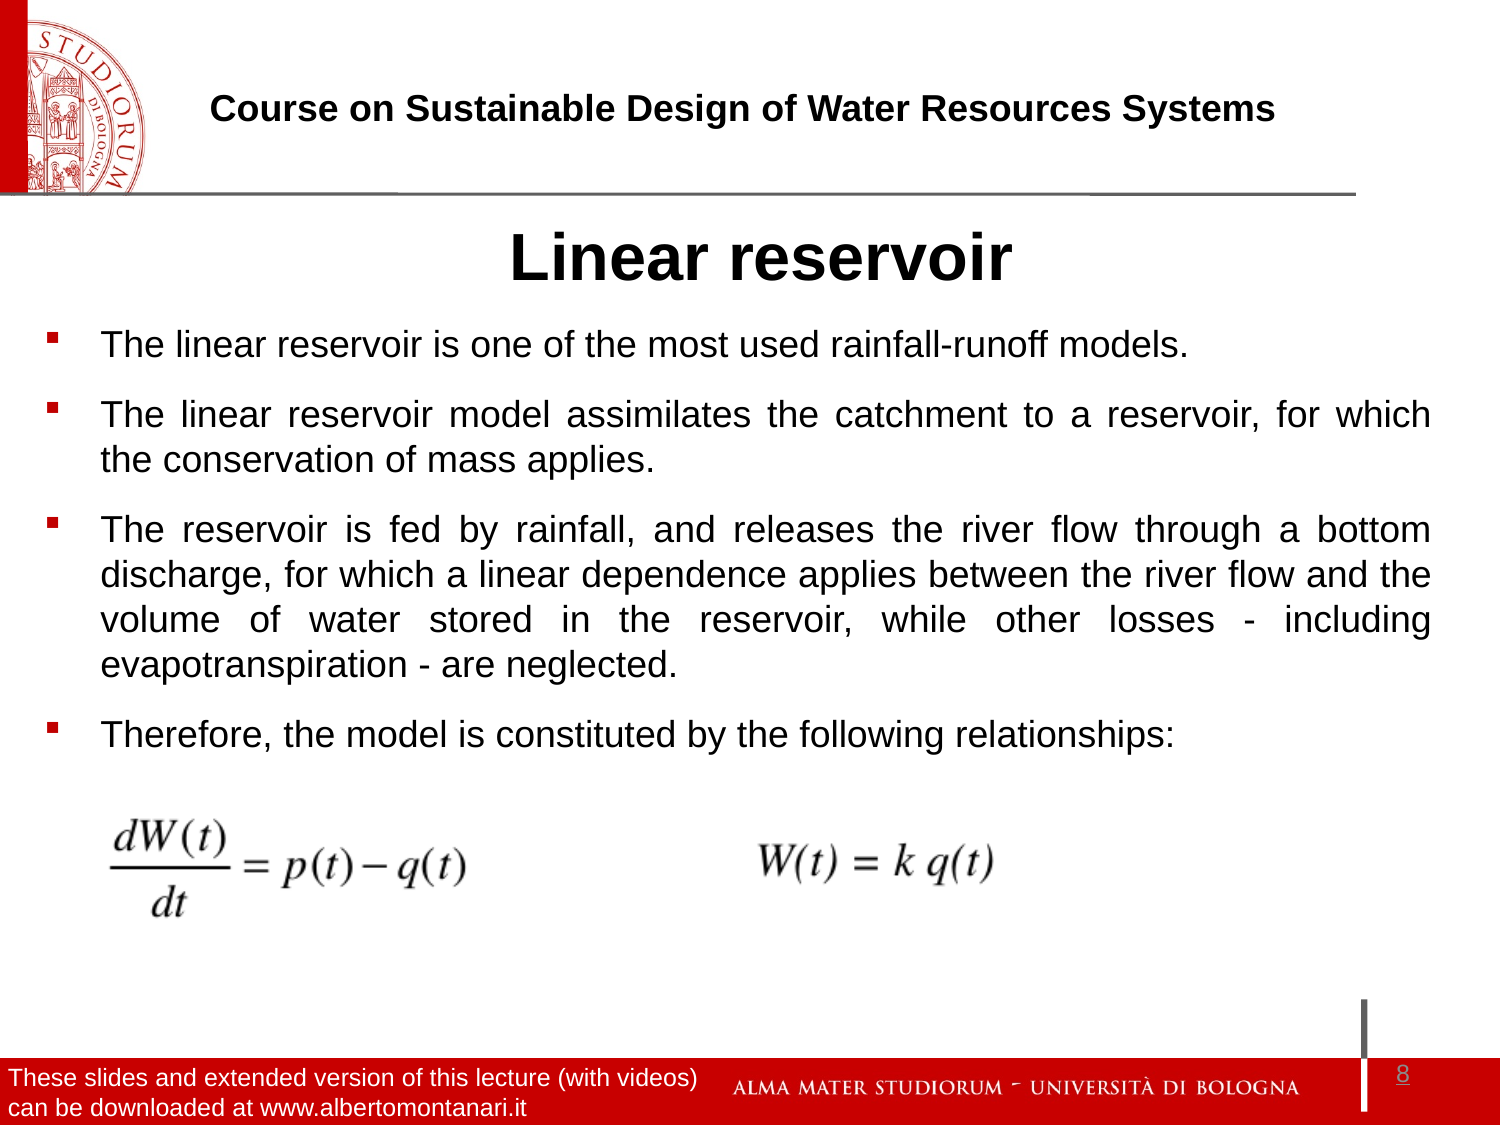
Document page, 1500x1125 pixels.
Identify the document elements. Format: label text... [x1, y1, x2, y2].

picture [0, 1058, 1500, 1125]
slide_number 8 [1074, 1042, 1425, 1103]
picture [745, 831, 1009, 898]
picture [90, 808, 482, 931]
list The linear reservoir is one of the most used rainfall-runoff models. The linear reservoir model assimilates the catchment to a reservoir, for which the conservation of mass applies. The reservoir is fed by rainfall, and releases the river flow through a bottom discharge, for which a linear dependence applies between the river flow and the volume of water stored in the reservoir, while other losses - including evapotranspiration - are neglected. Therefore, the model is constituted by the following relationships: [29, 312, 1447, 966]
picture [28, 16, 151, 192]
text_box Linear reservoir [194, 206, 1329, 302]
